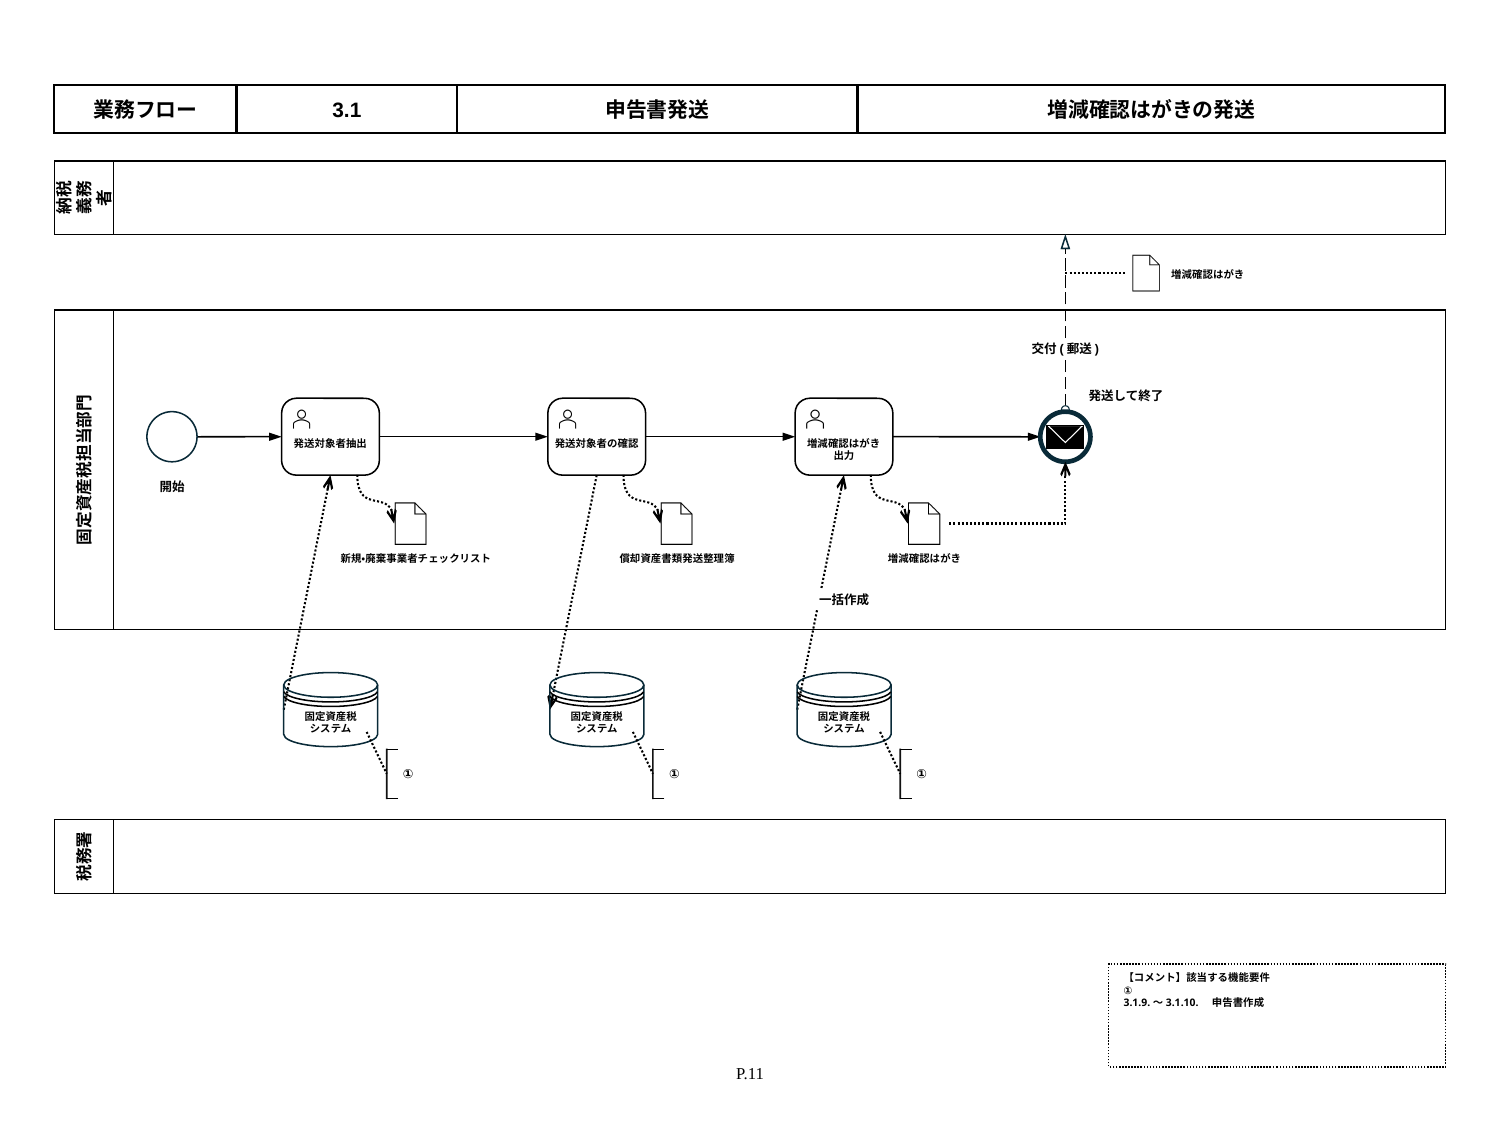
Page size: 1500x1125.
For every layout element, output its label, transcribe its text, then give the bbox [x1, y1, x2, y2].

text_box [356, 474, 468, 592]
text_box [547, 397, 647, 476]
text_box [53, 160, 1447, 236]
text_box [794, 397, 894, 476]
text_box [870, 474, 977, 592]
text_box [879, 731, 1005, 800]
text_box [53, 819, 1447, 894]
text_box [1039, 411, 1091, 463]
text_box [53, 84, 1447, 134]
slide_number P.11 [581, 1042, 919, 1103]
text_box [796, 672, 892, 748]
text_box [976, 320, 1155, 330]
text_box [1064, 250, 1320, 298]
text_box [948, 461, 1066, 525]
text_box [53, 309, 1447, 631]
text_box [282, 672, 379, 748]
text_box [632, 731, 757, 800]
text_box 【コメント】該当する機能要件 ① 3.1.9.～3.1.10. 申告書作成 [1107, 963, 1447, 1069]
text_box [549, 672, 645, 748]
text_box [366, 731, 491, 800]
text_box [623, 474, 729, 592]
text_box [281, 397, 380, 476]
